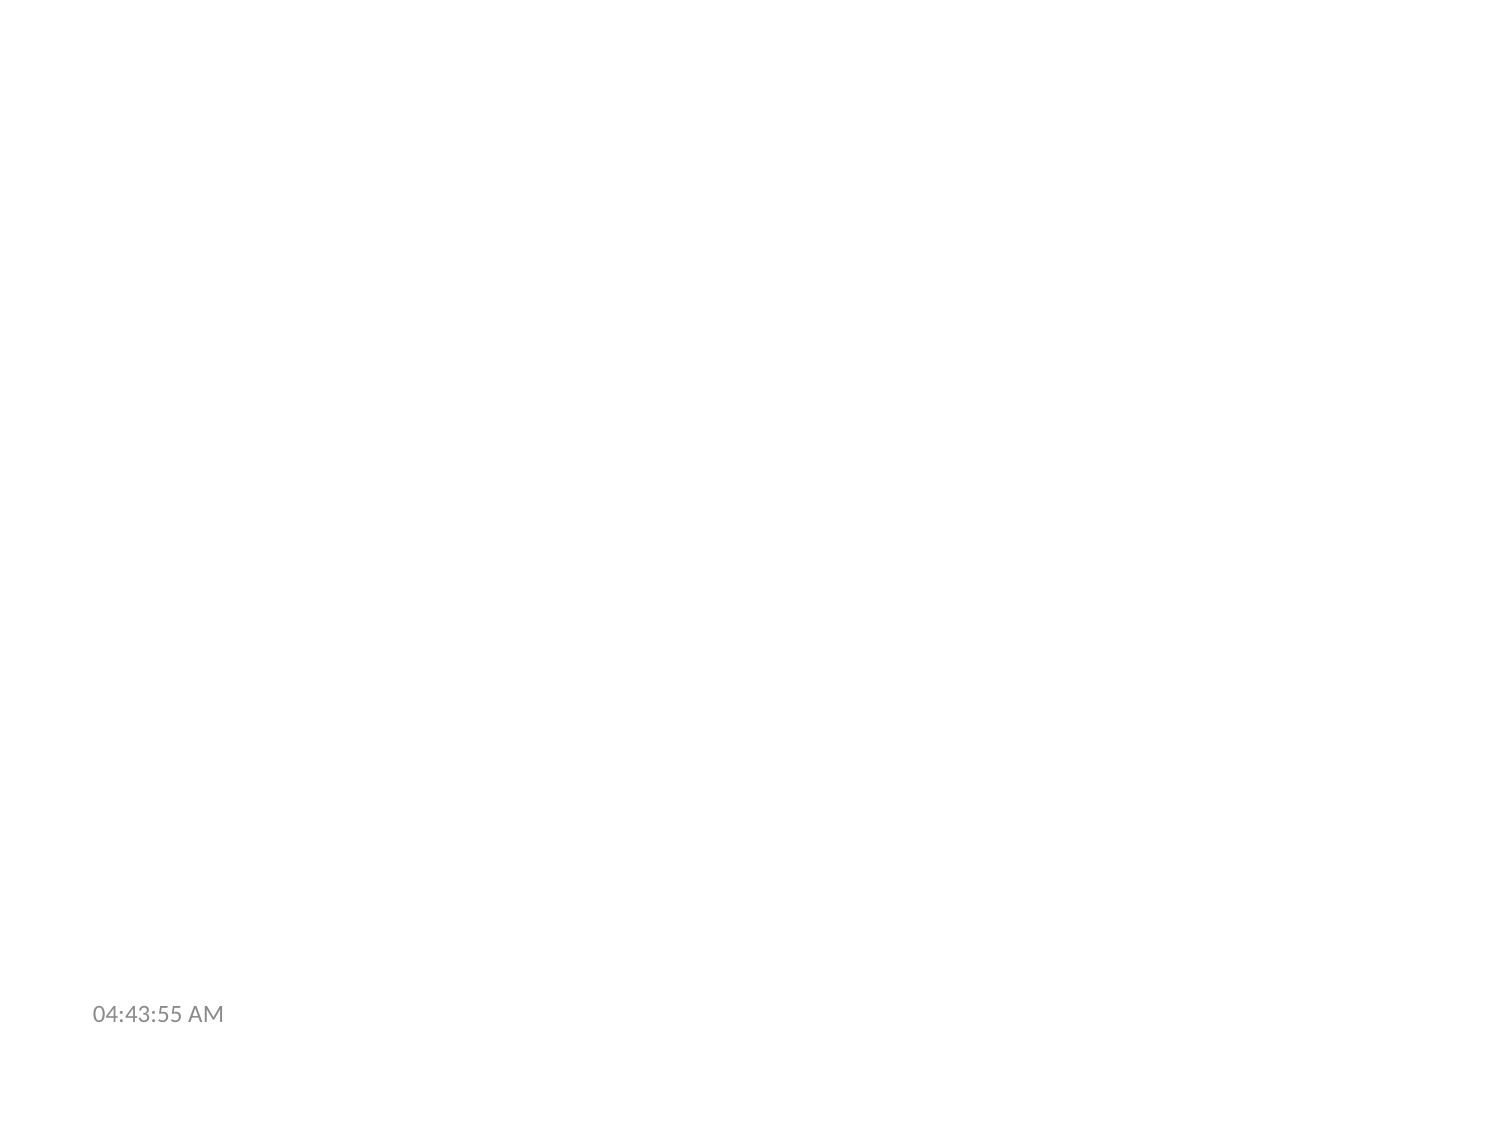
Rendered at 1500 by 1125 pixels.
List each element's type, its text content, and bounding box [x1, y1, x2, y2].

text_box 3:35:09 PM [77, 982, 428, 1043]
